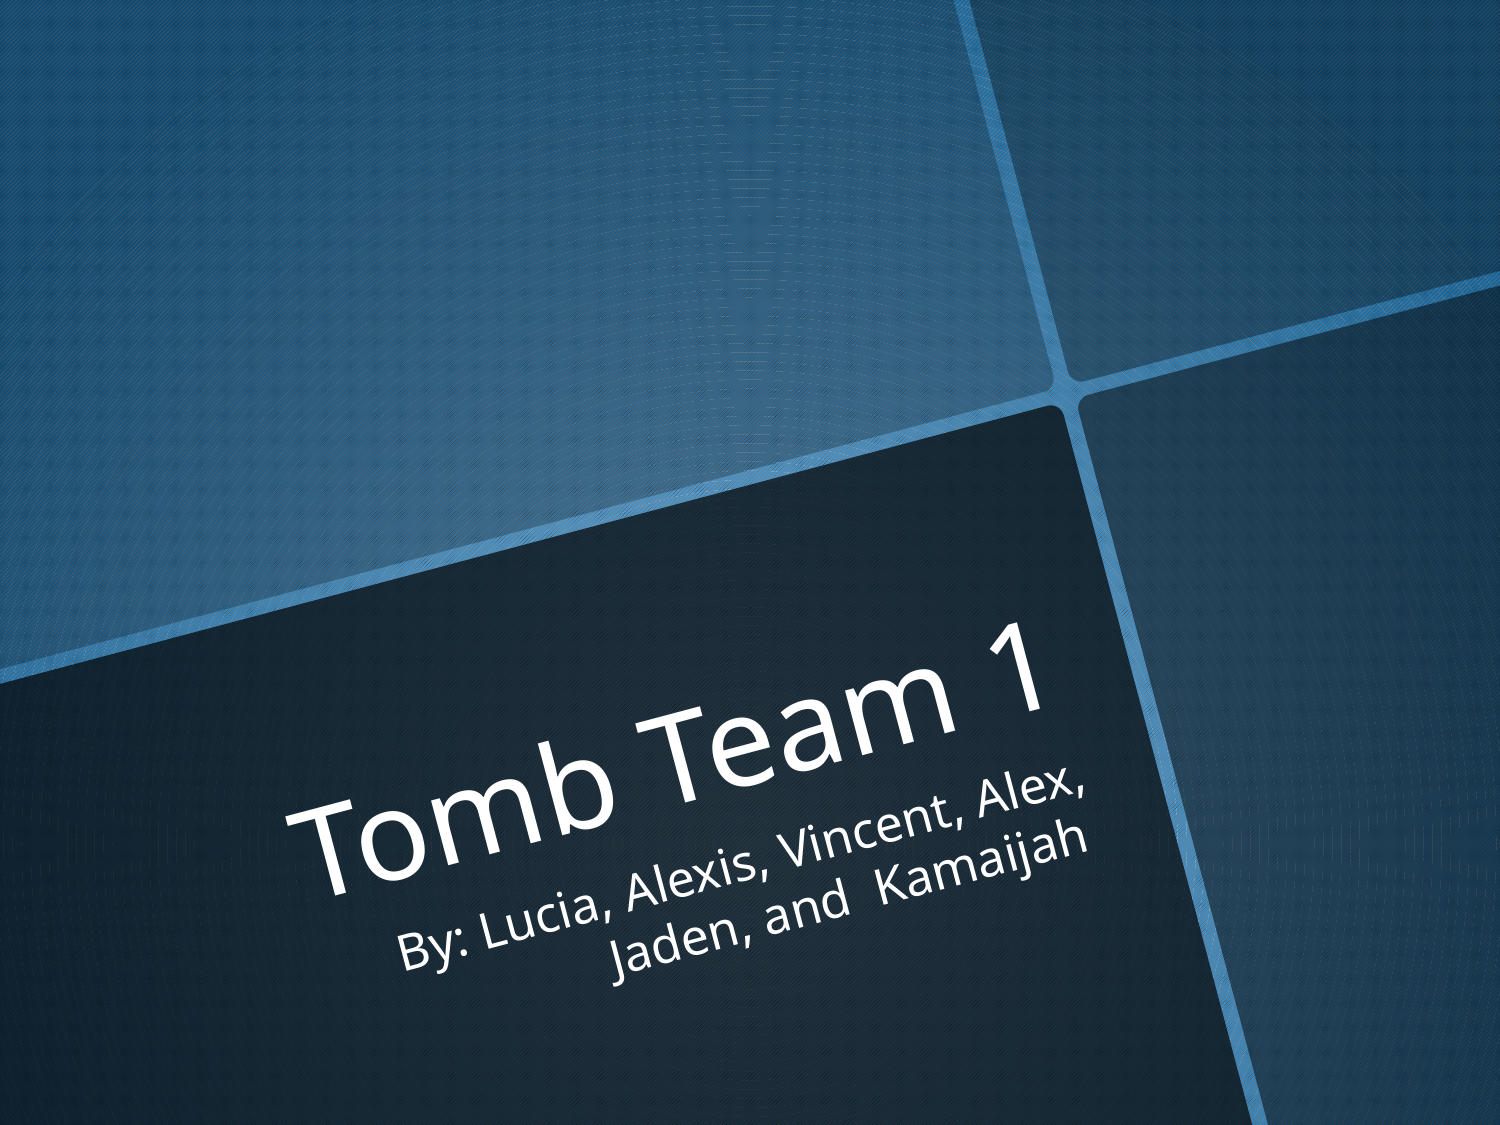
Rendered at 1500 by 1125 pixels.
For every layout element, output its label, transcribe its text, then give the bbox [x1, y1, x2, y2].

title Tomb Team 1 [72, 473, 1089, 982]
subtitle By: Lucia, Alexis, Vincent, Alex, Jaden, and Kamaijah [350, 728, 1136, 1106]
